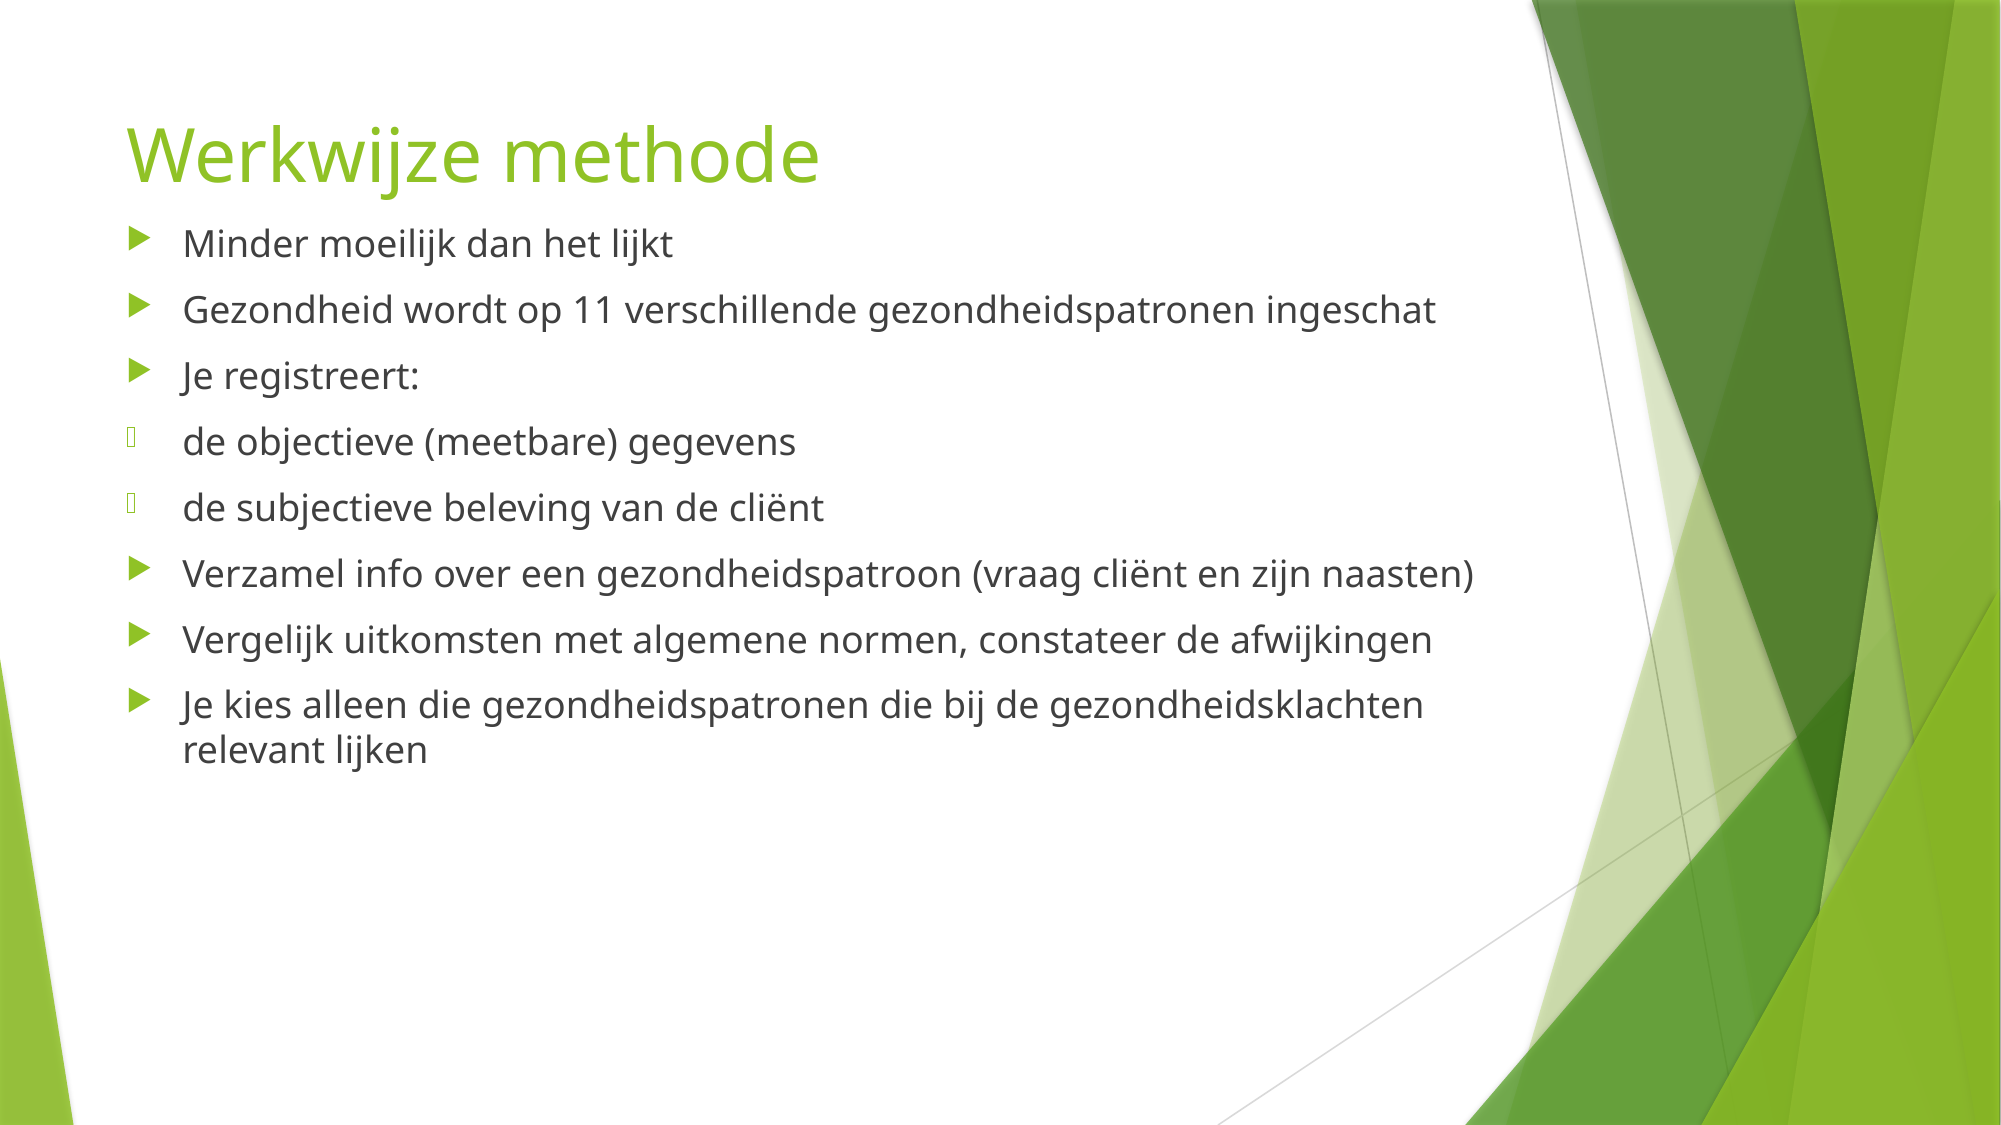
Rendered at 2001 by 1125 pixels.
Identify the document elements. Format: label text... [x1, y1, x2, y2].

title Werkwijze methode [111, 99, 1522, 213]
list Minder moeilijk dan het lijkt Gezondheid wordt op 11 verschillende gezondheidspatronen ingeschat Je registreert: de objectieve (meetbare) gegevens de subjectieve beleving van de cliënt Verzamel info over een gezondheidspatroon (vraag cliënt en zijn naasten) Vergelijk uitkomsten met algemene normen, constateer de afwijkingen Je kies alleen die gezondheidspatronen die bij de gezondheidsklachten relevant lijken [111, 213, 1522, 850]
